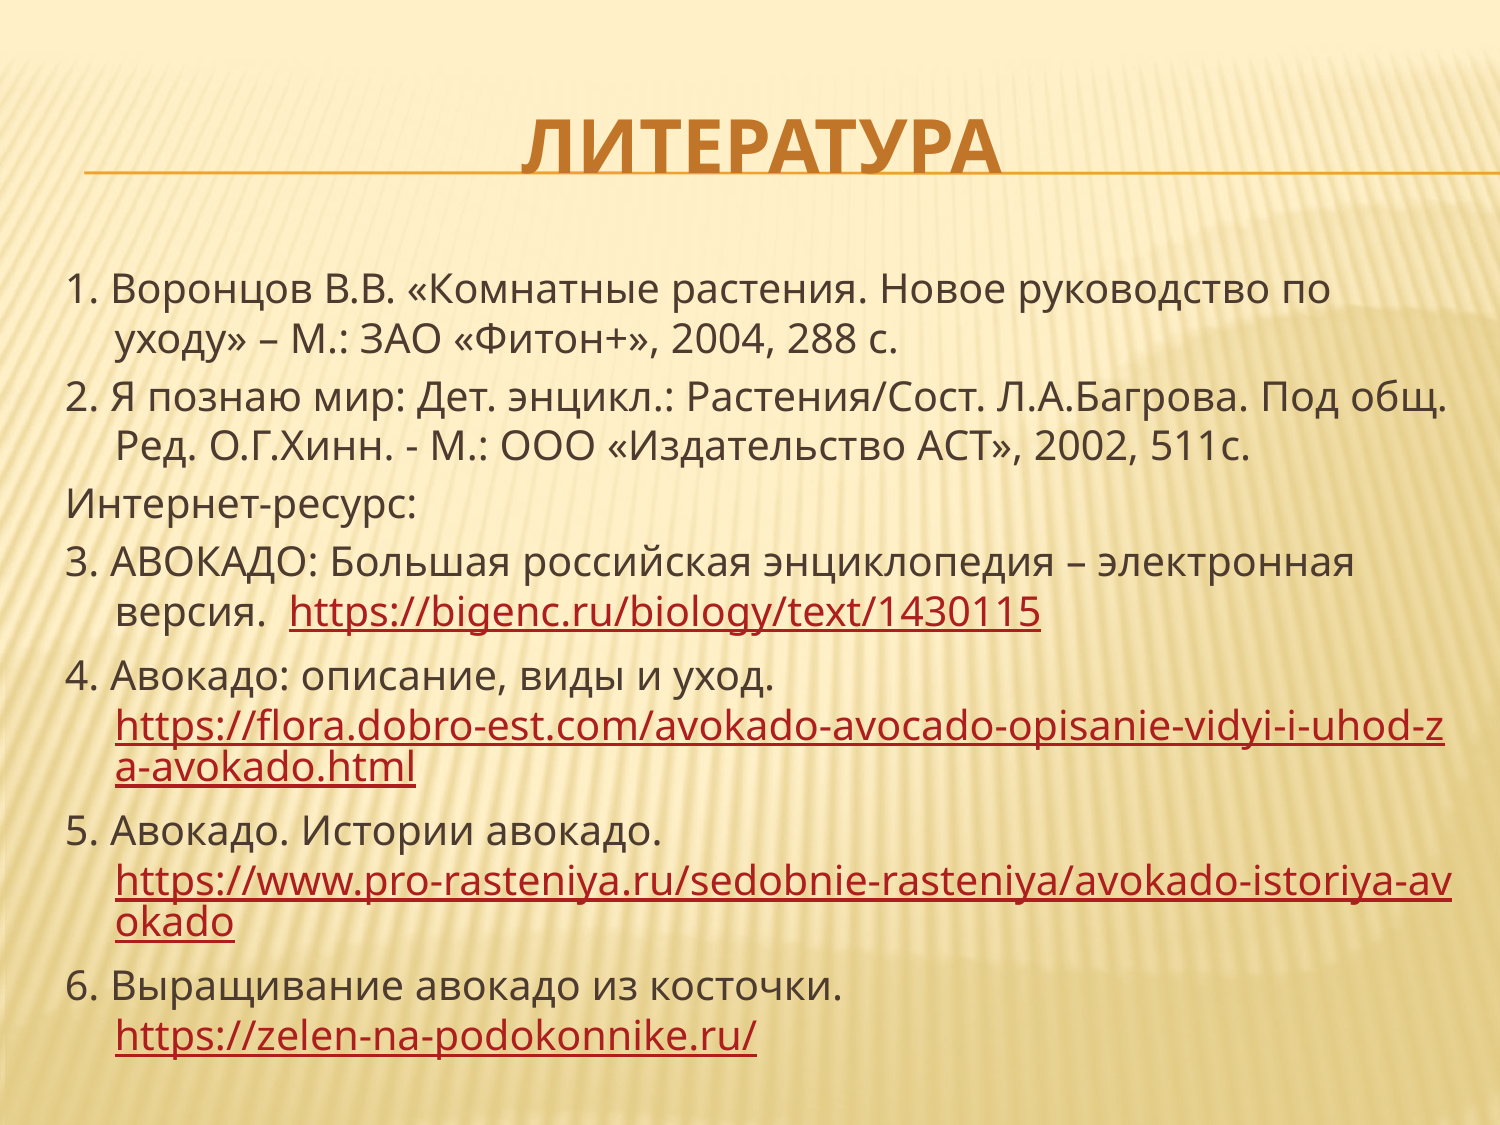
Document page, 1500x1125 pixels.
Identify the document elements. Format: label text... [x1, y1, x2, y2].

list 1. Воронцов В.В. «Комнатные растения. Новое руководство по уходу» – М.: ЗАО «Фитон+», 2004, 288 с. 2. Я познаю мир: Дет. энцикл.: Растения/Сост. Л.А.Багрова. Под общ. Ред. О.Г.Хинн. - М.: ООО «Издательство АСТ», 2002, 511с. Интернет-ресурс: 3. АВОКАДО: Большая российская энциклопедия – электронная версия. https://bigenc.ru/biology/text/1430115 4. Авокадо: описание, виды и уход. https://flora.dobro-est.com/avokado-avocado-opisanie-vidyi-i-uhod-za-avokado.html 5. Авокадо. Истории авокадо. https://www.pro-rasteniya.ru/sedobnie-rasteniya/avokado-istoriya-avokado 6. Выращивание авокадо из косточки. https://zelen-na-podokonnike.ru/ [50, 254, 1475, 998]
title Литература [50, 75, 1475, 213]
